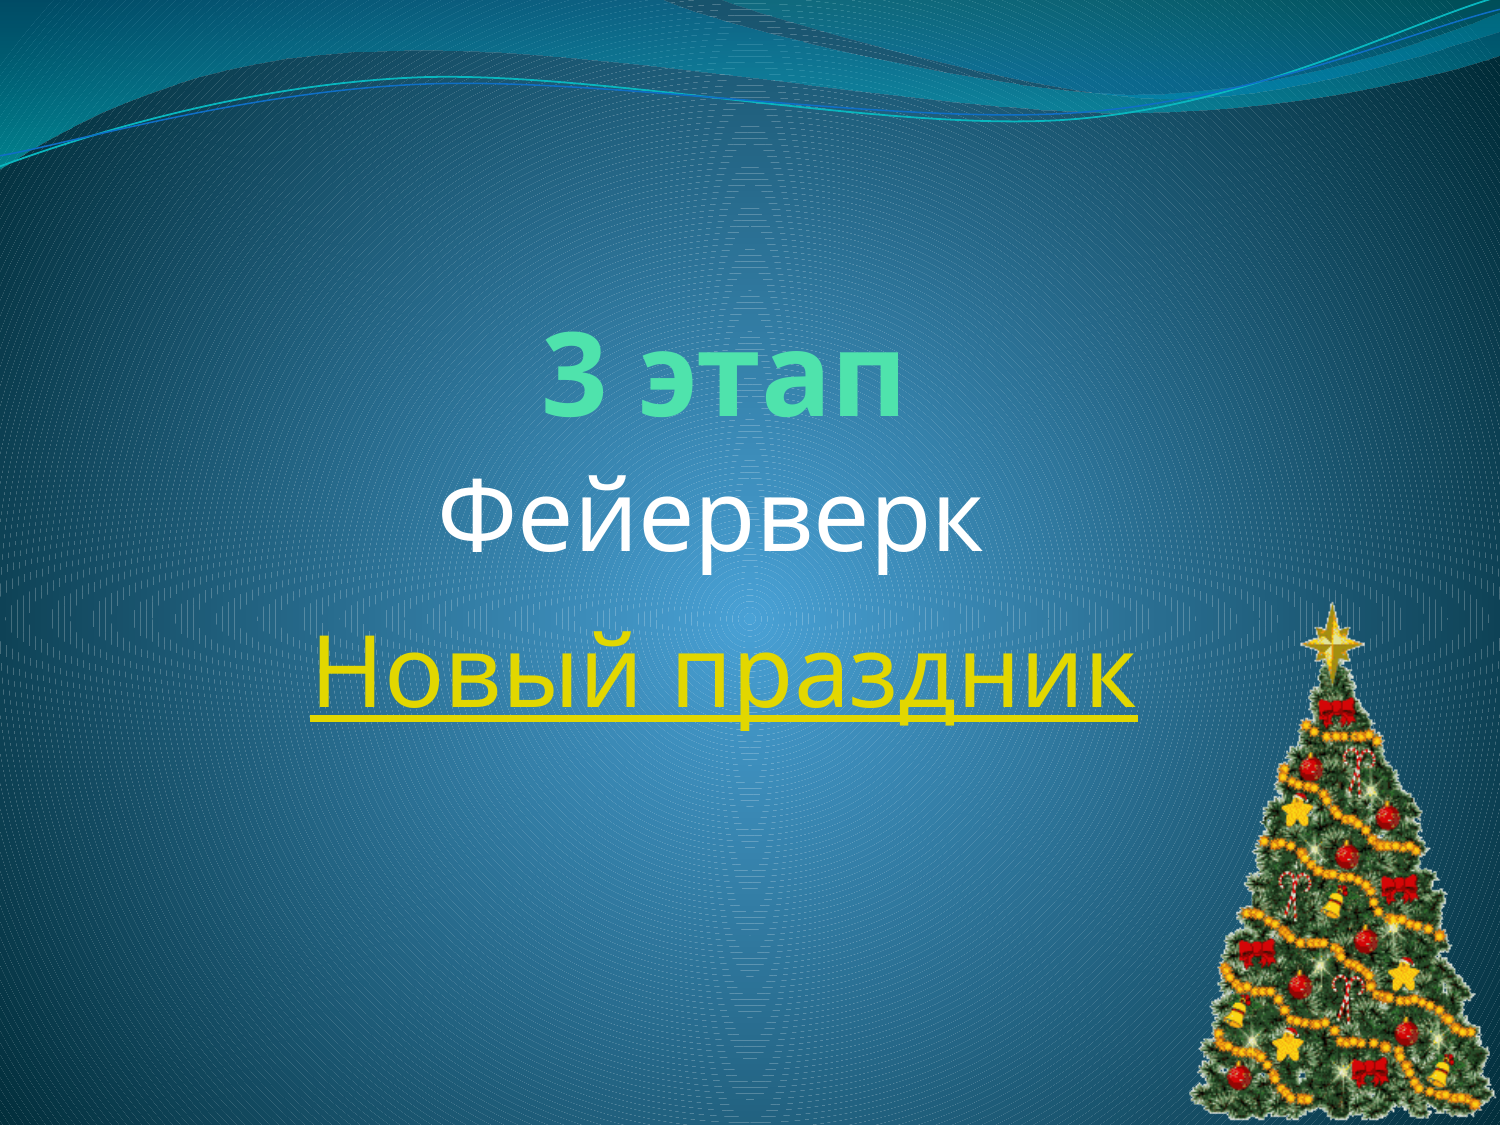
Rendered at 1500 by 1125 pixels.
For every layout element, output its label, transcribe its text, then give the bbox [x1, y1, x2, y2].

picture [1163, 593, 1500, 1125]
title 3 этап [86, 216, 1362, 440]
list Фейерверк Новый праздник [86, 443, 1362, 692]
